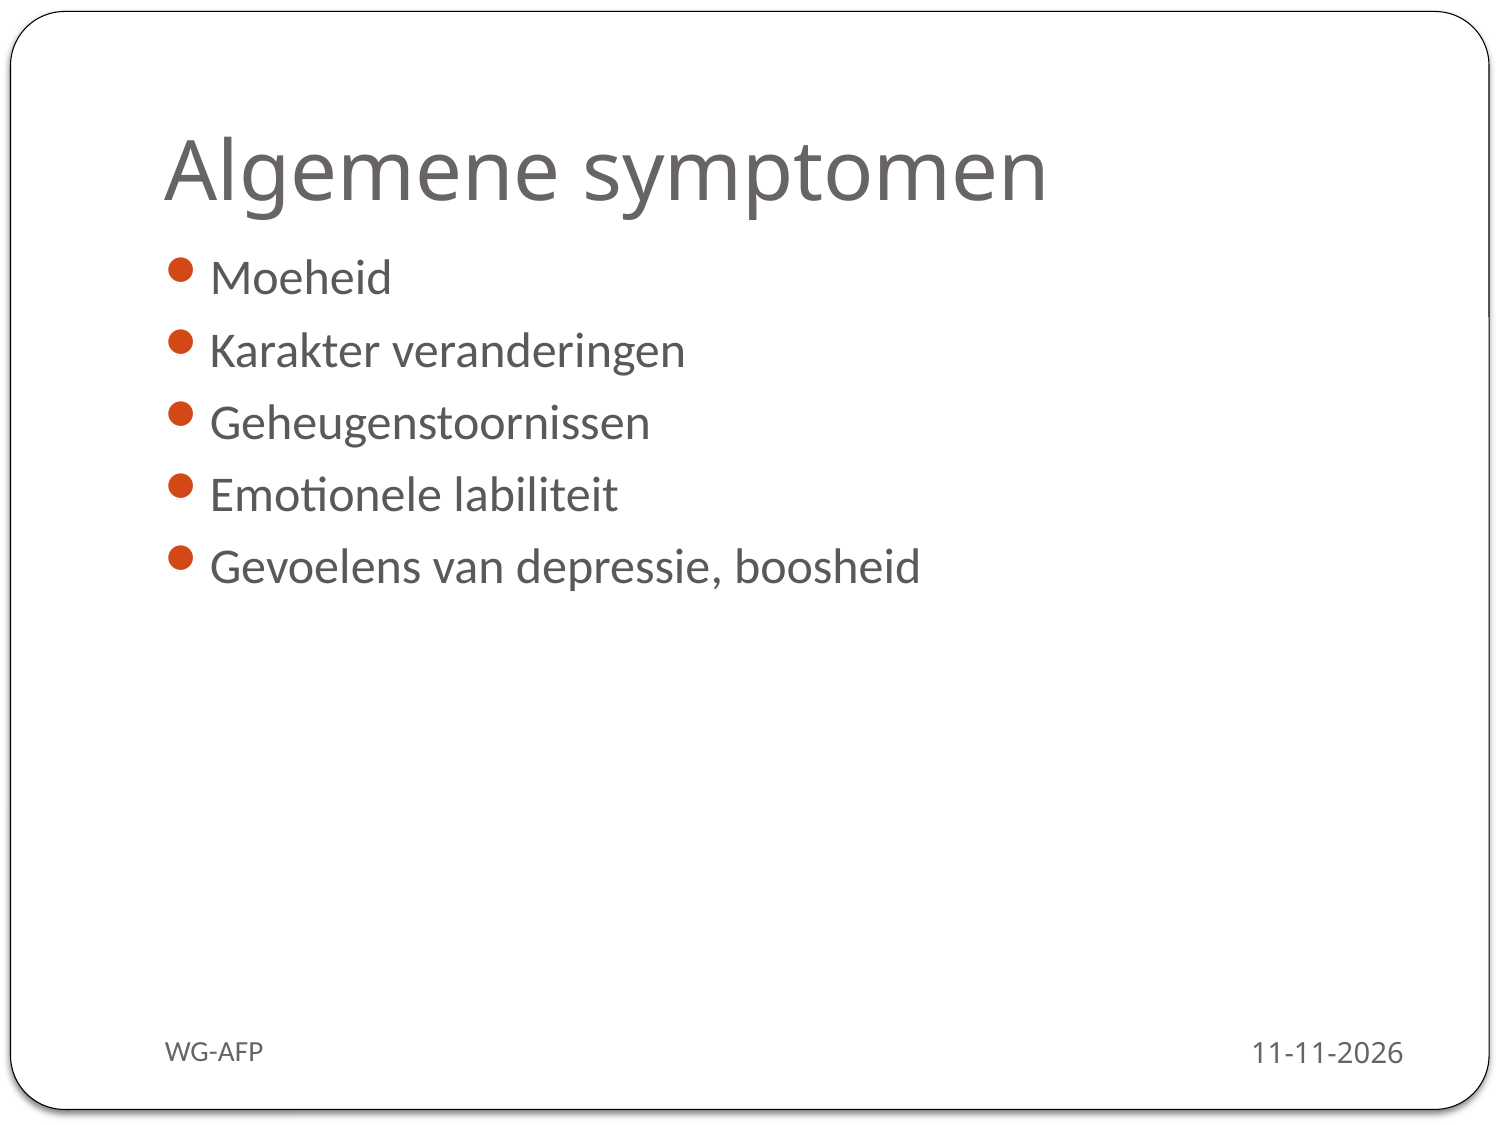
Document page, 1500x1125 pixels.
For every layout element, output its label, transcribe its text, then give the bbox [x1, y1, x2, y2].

title Algemene symptomen [150, 45, 1425, 233]
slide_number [1012, 1015, 1419, 1094]
footer WG-AFP [150, 1012, 800, 1088]
list Moeheid Karakter veranderingen Geheugenstoornissen Emotionele labiliteit Gevoelens van depressie, boosheid [150, 237, 1425, 988]
